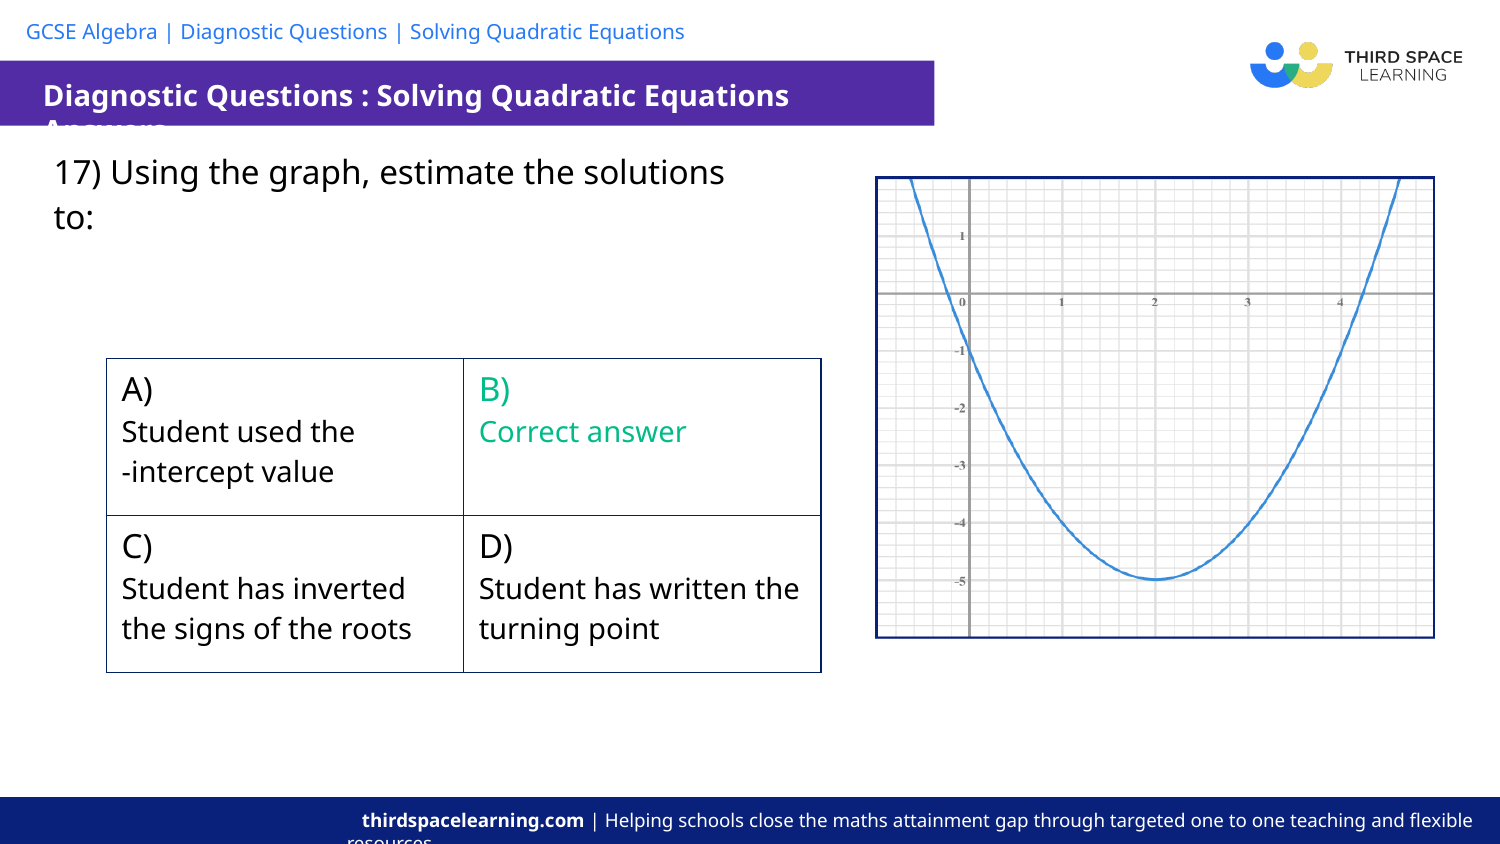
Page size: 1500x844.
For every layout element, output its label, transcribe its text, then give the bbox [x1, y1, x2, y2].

picture [875, 176, 1435, 639]
text_box Diagnostic Questions : Solving Quadratic Equations Answers [27, 61, 893, 162]
picture [1250, 33, 1465, 99]
